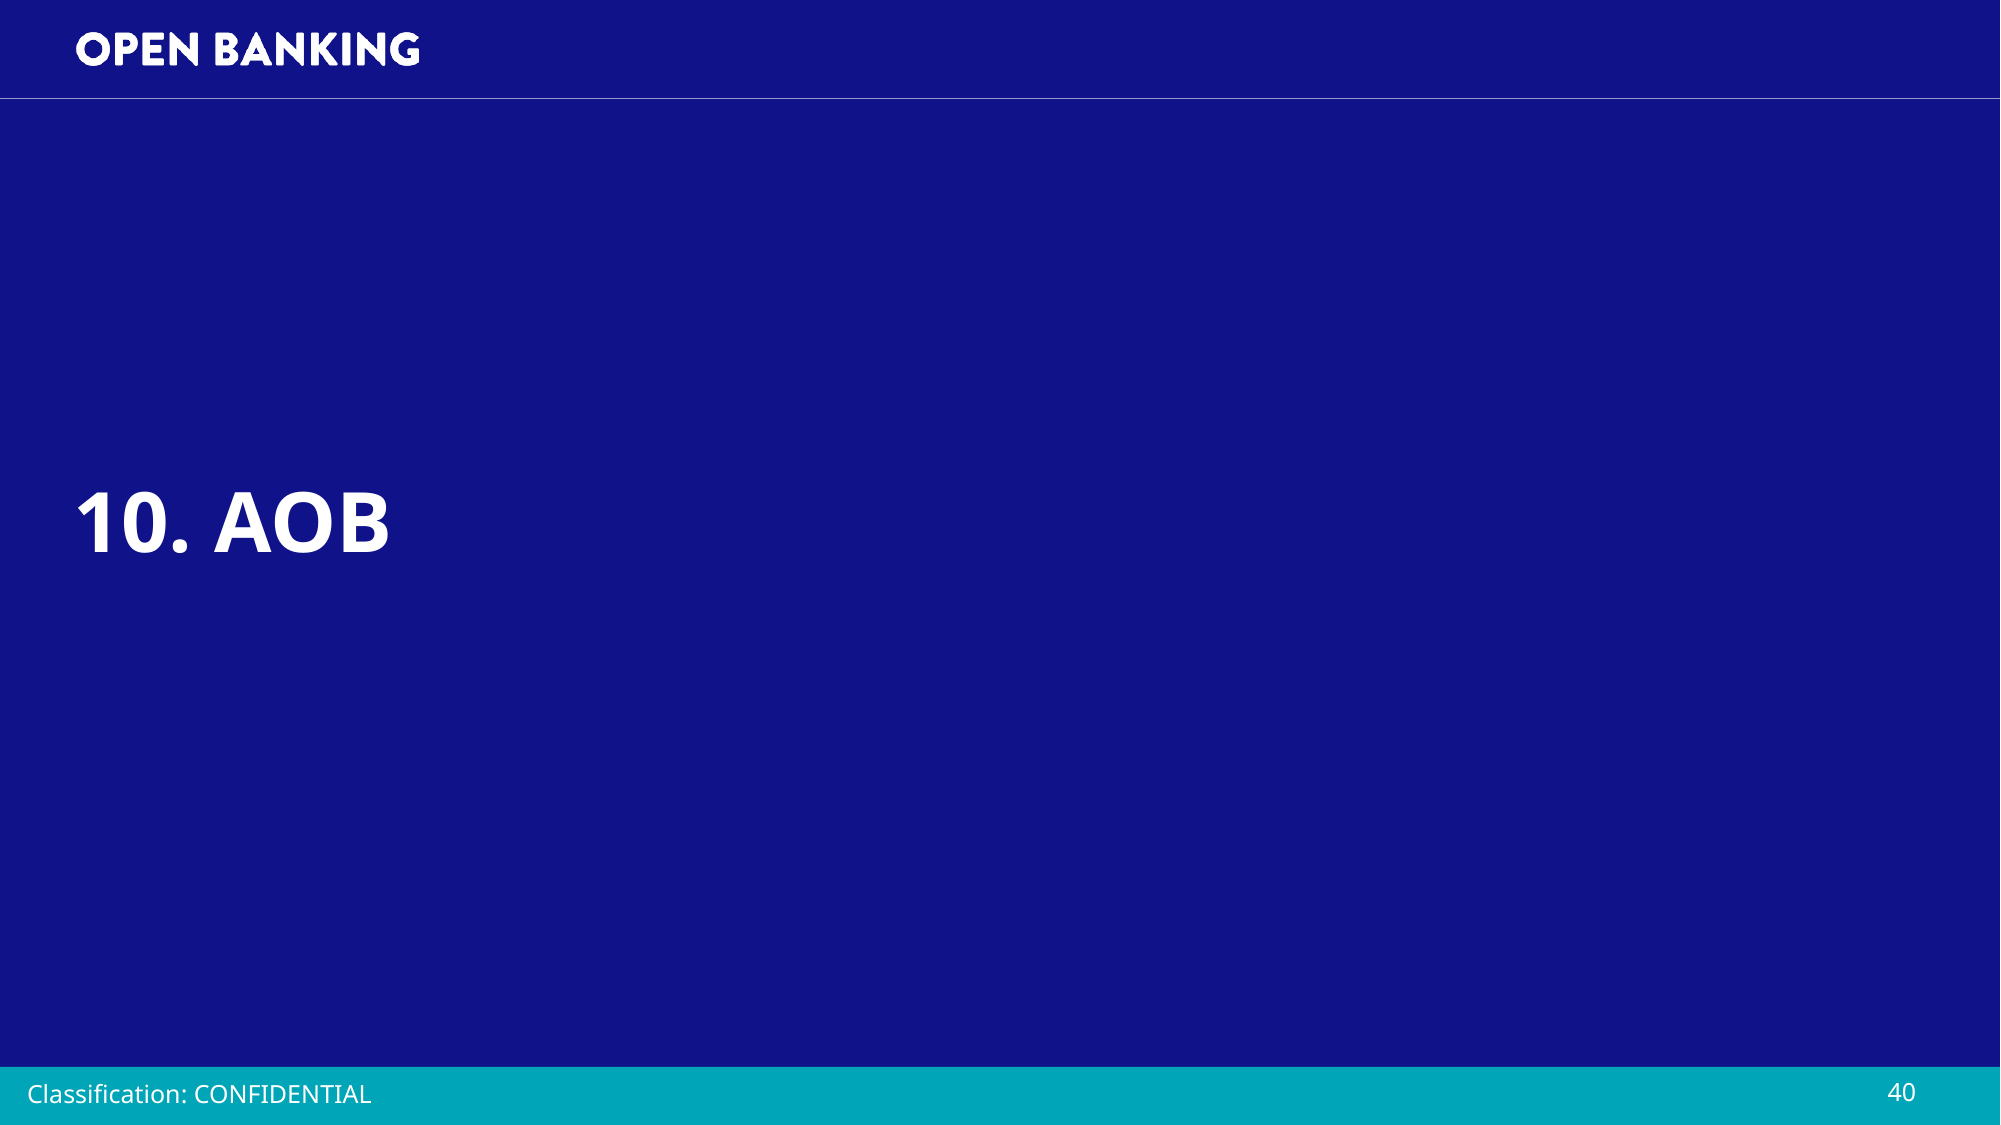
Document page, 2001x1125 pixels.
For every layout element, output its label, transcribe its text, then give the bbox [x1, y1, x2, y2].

title 10. AOB [59, 105, 1750, 576]
text_box Classification: CONFIDENTIAL [1, 1063, 399, 1124]
text_box 40 [1412, 1063, 1931, 1124]
picture [43, 0, 452, 99]
